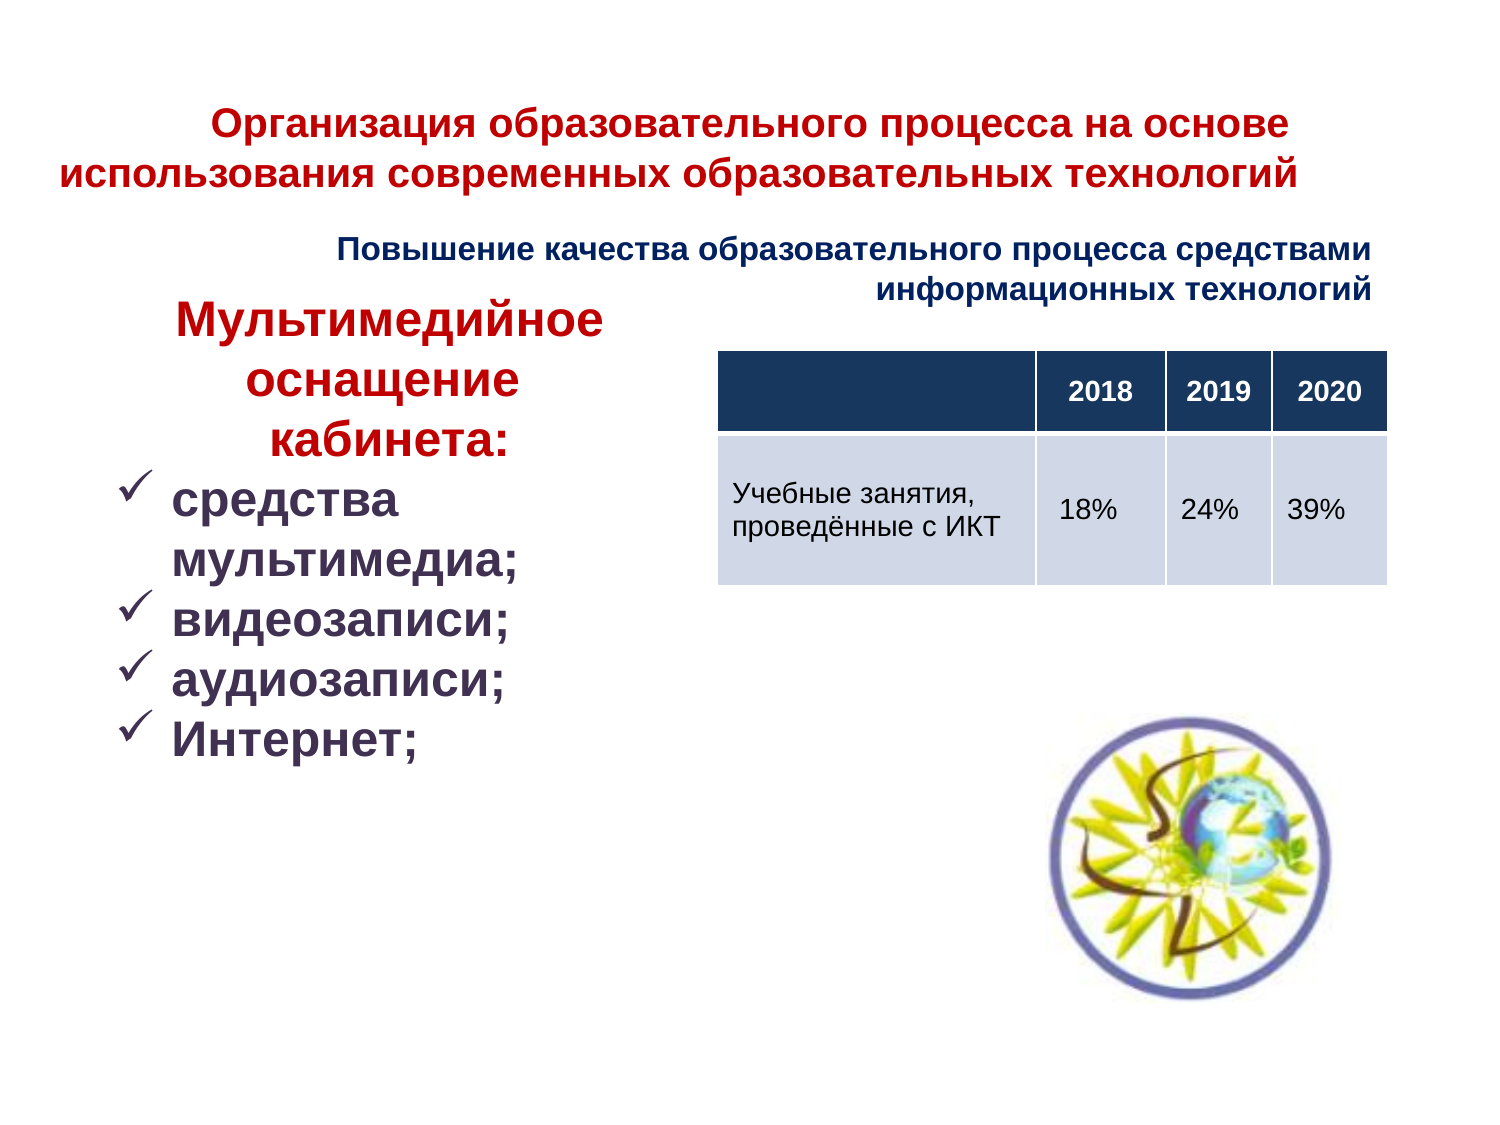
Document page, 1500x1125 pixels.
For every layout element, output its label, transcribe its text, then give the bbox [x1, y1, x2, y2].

table_cell 24% [1167, 436, 1271, 585]
table_cell 18% [1037, 436, 1165, 585]
table_header [718, 351, 1035, 431]
table_cell Учебные занятия, проведённые с ИКТ [718, 436, 1035, 585]
text_box Организация образовательного процесса на основе использования современных образовательных технологий [17, 39, 1341, 244]
text_box [64, 160, 1447, 279]
table_header 2018 [1037, 351, 1165, 431]
table_header 2020 [1273, 351, 1387, 431]
text_box Повышение качества образовательного процесса средствами информационных технологий [301, 219, 1388, 315]
table_cell 39% [1273, 436, 1387, 585]
picture [1045, 712, 1341, 1004]
text_box Мультимедийное оснащение кабинета: средства мультимедиа; видеозаписи; аудиозаписи; Интернет; [100, 278, 680, 834]
table_header 2019 [1167, 351, 1271, 431]
